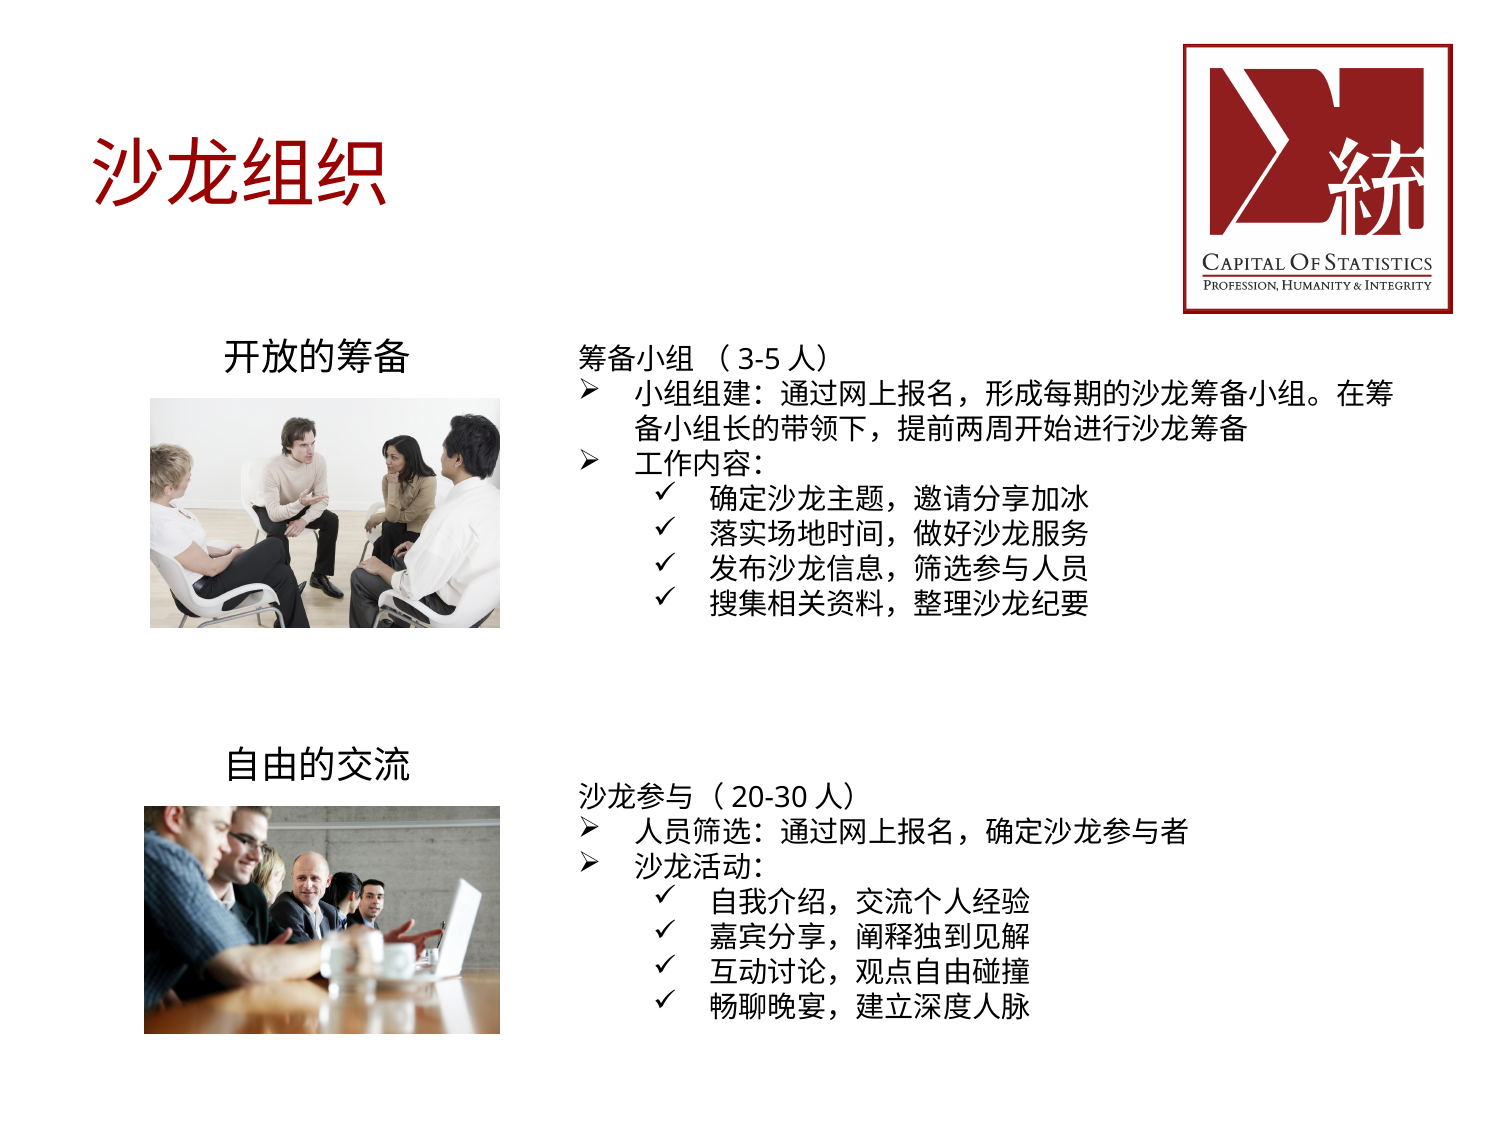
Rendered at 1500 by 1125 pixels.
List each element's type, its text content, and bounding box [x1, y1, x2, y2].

text_box 自由的交流 [209, 733, 441, 793]
title 沙龙组织 [75, 35, 1143, 223]
picture [150, 397, 500, 629]
picture [1184, 45, 1450, 311]
text_box 开放的筹备 [209, 325, 441, 386]
picture [143, 805, 500, 1034]
text_box 沙龙参与（20-30人） 人员筛选：通过网上报名，确定沙龙参与者 沙龙活动： 自我介绍，交流个人经验 嘉宾分享，阐释独到见解 互动讨论，观点自由碰撞 畅聊晚宴，建立深度人脉 [563, 770, 1419, 1031]
text_box 筹备小组 （3-5人） 小组组建：通过网上报名，形成每期的沙龙筹备小组。在筹备小组长的带领下，提前两周开始进行沙龙筹备 工作内容： 确定沙龙主题，邀请分享加冰 落实场地时间，做好沙龙服务 发布沙龙信息，筛选参与人员 搜集相关资料，整理沙龙纪要 [563, 333, 1419, 628]
